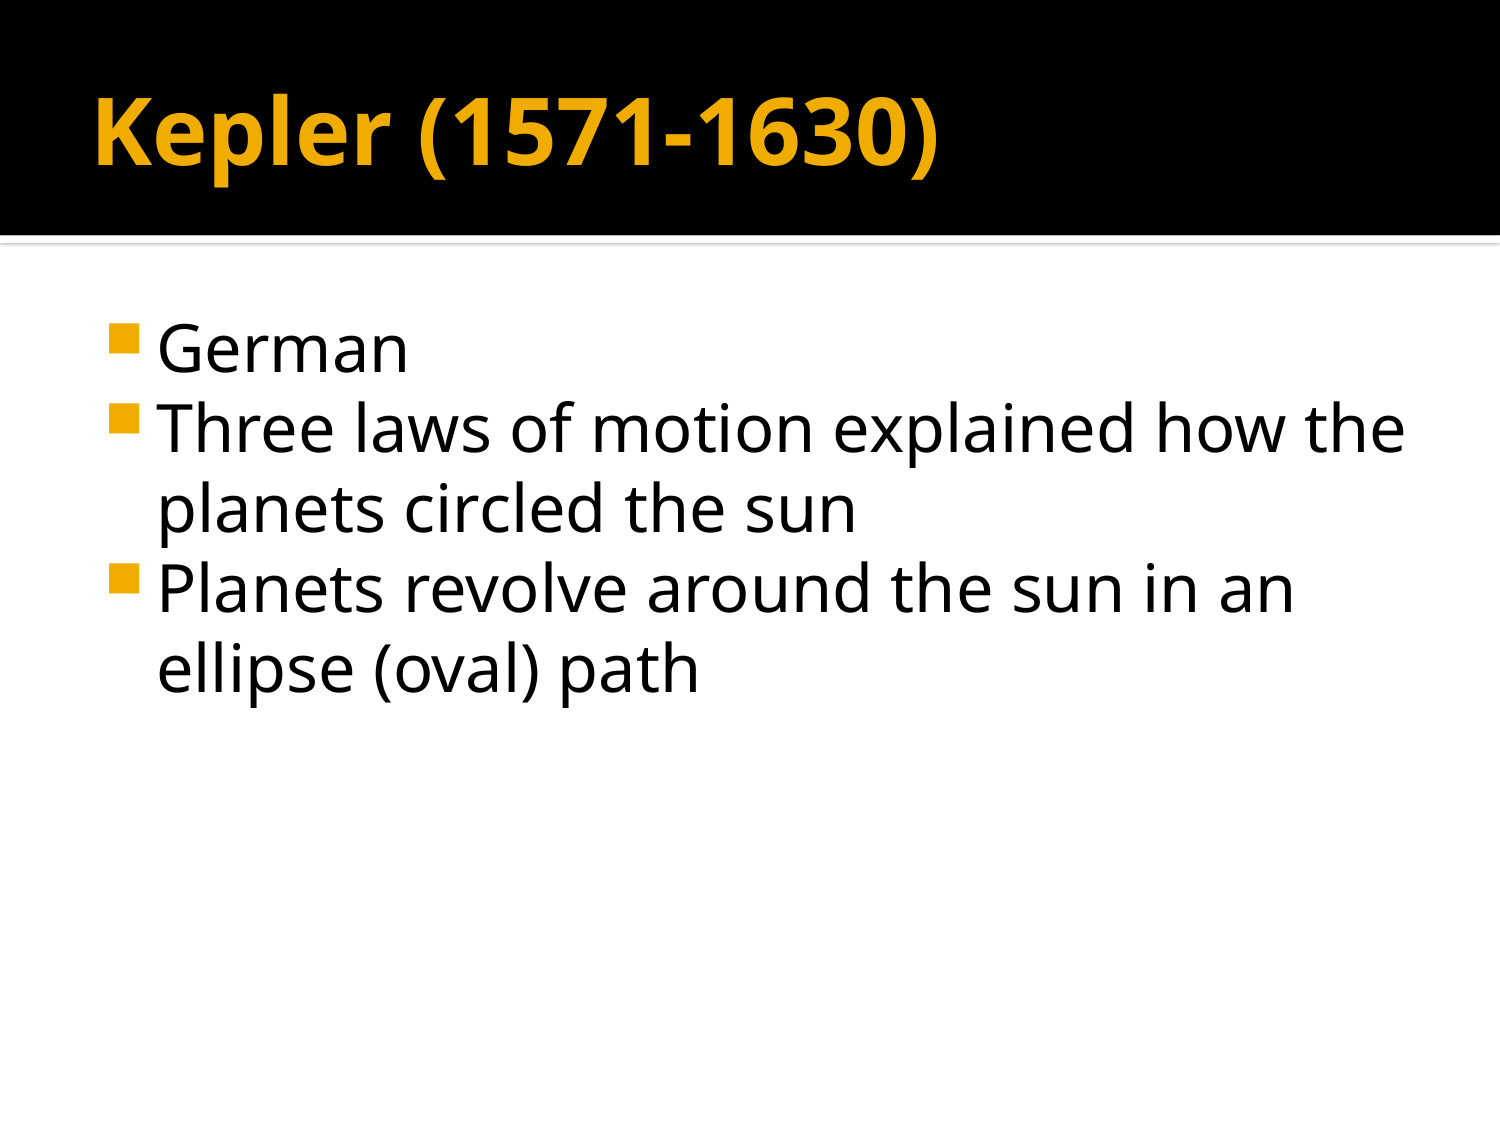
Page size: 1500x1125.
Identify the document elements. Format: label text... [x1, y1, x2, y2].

title Kepler (1571-1630) [75, 25, 1425, 231]
list German Three laws of motion explained how the planets circled the sun Planets revolve around the sun in an ellipse (oval) path [75, 291, 1425, 1050]
